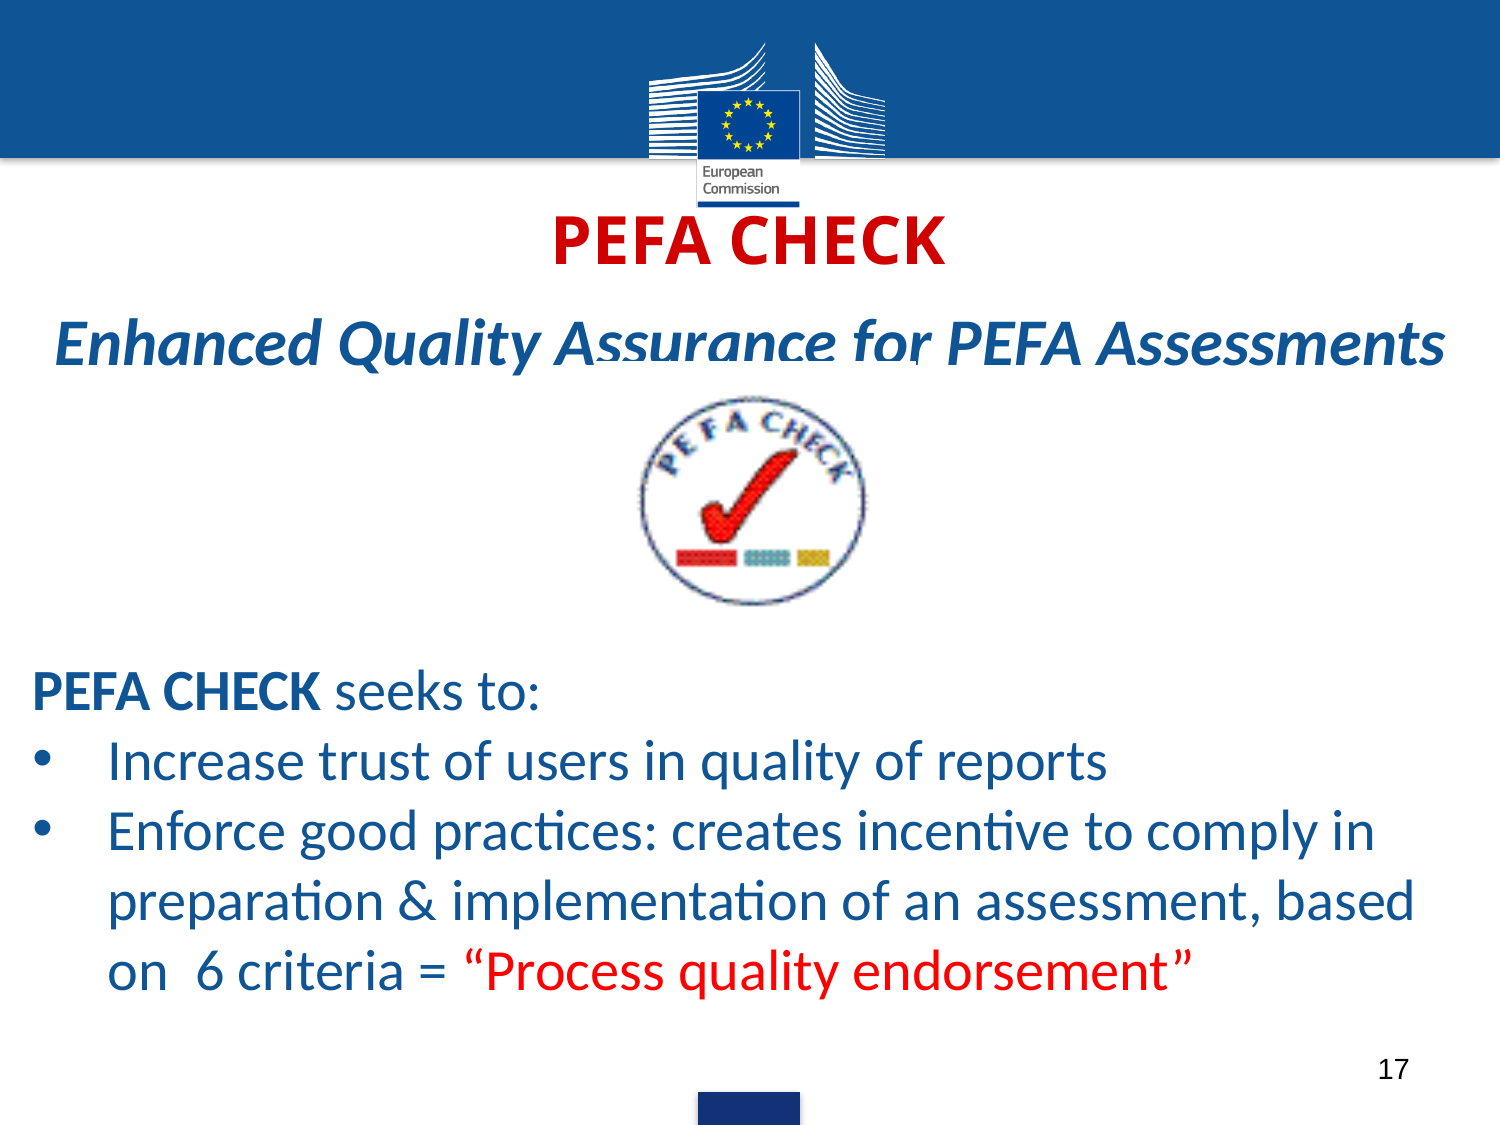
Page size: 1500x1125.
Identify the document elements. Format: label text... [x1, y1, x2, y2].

picture [649, 42, 885, 184]
slide_number 17 [1074, 1042, 1426, 1103]
picture [596, 361, 916, 646]
title PEFA CHECK [64, 184, 1415, 290]
text_box PEFA CHECK seeks to: Increase trust of users in quality of reports Enforce good practices: creates incentive to comply in preparation & implementation of an assessment, based on 6 criteria = “Process quality endorsement” [17, 645, 1483, 1040]
list Enhanced Quality Assurance for PEFA Assessments [17, 290, 1500, 1005]
